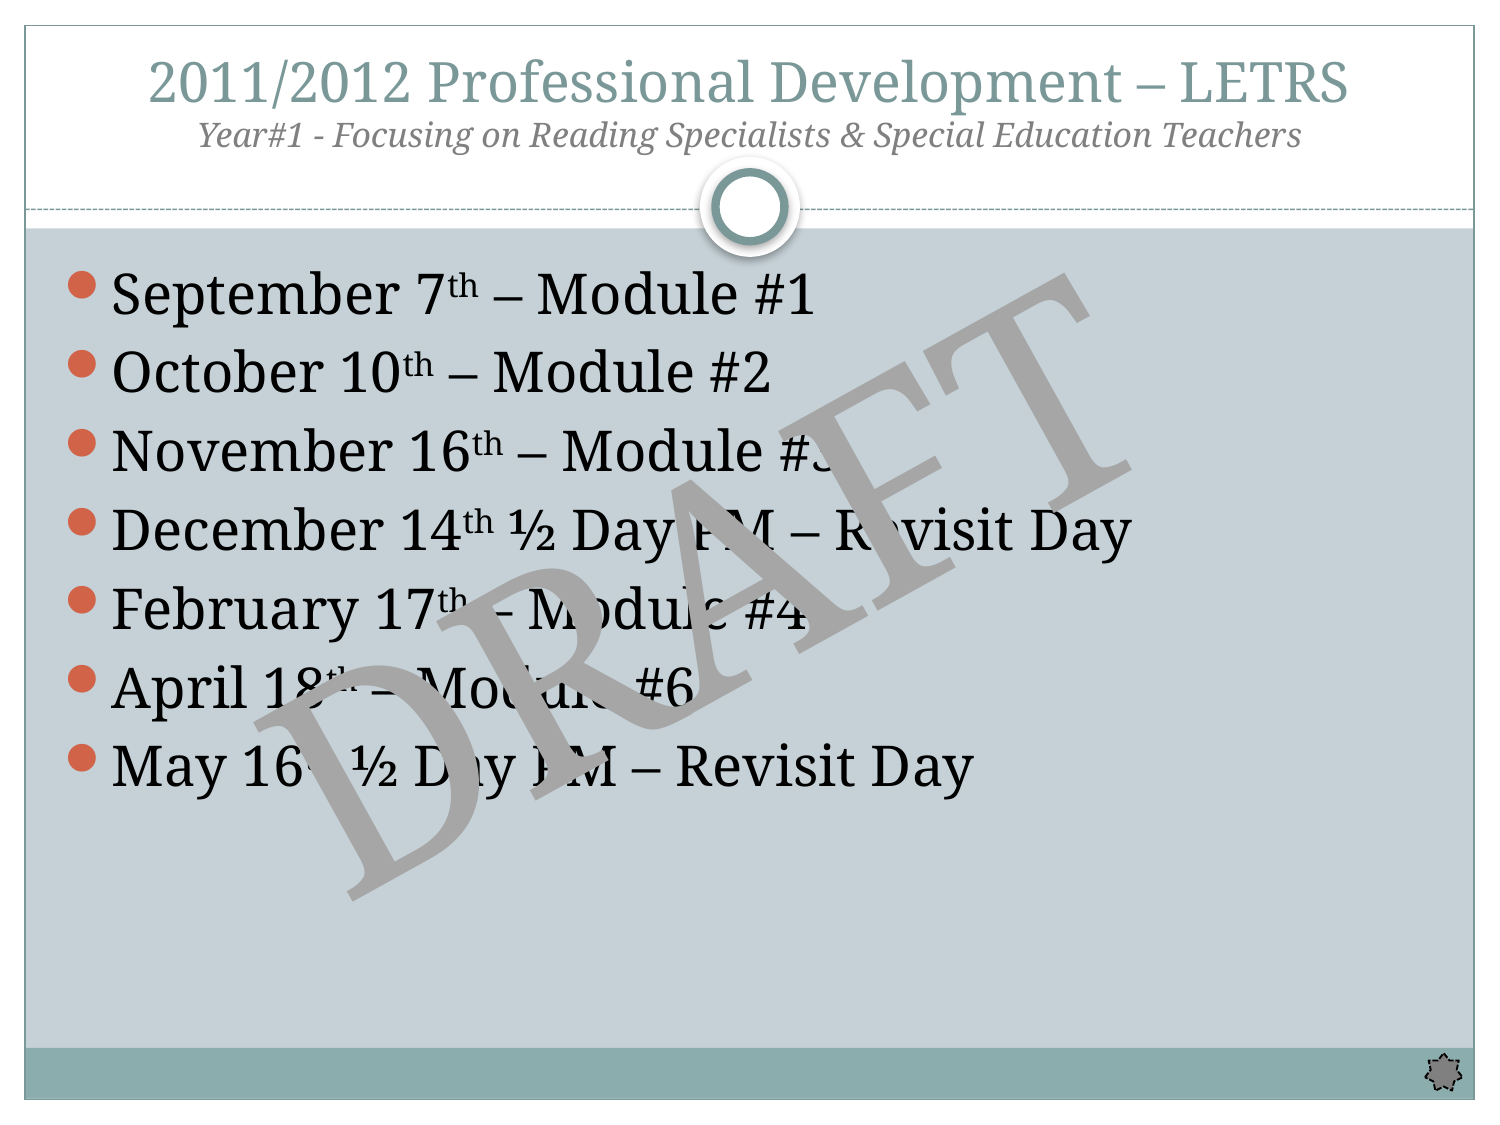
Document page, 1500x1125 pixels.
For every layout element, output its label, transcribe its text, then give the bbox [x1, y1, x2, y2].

title 2011/2012 Professional Development – LETRS Year#1 - Focusing on Reading Specialists & Special Education Teachers [49, 37, 1450, 162]
text_box [1424, 1052, 1463, 1092]
list September 7th – Module #1 October 10th – Module #2 November 16th – Module #3 December 14th ½ Day PM – Revisit Day February 17th – Module #4 April 18th – Module #6 May 16th ½ Day PM – Revisit Day [49, 250, 1445, 1000]
text_box DRAFT [187, 135, 1302, 972]
